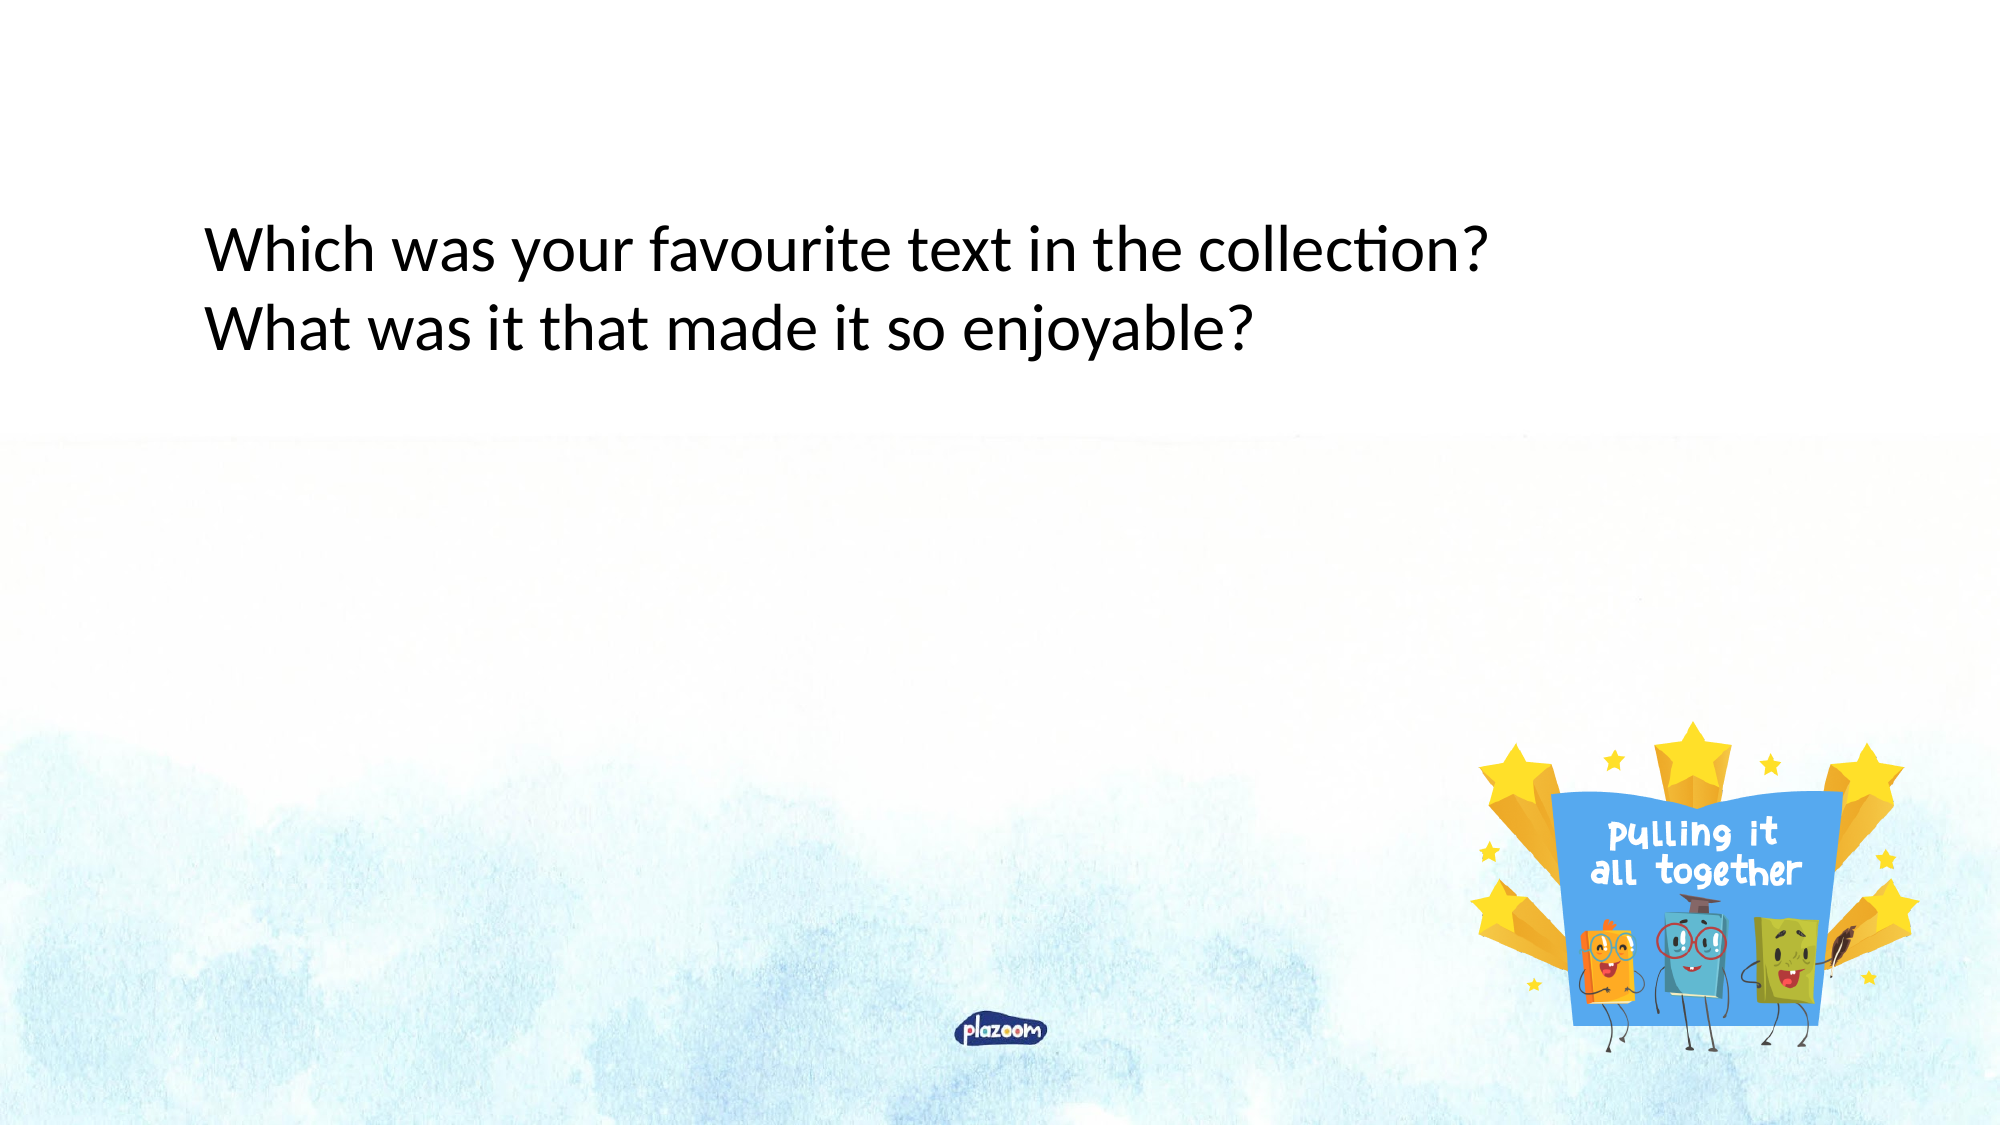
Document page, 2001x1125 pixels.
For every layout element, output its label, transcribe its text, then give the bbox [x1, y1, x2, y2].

picture [0, 0, 2000, 1125]
text_box Which was your favourite text in the collection? What was it that made it so enjoyable? [189, 196, 1559, 372]
